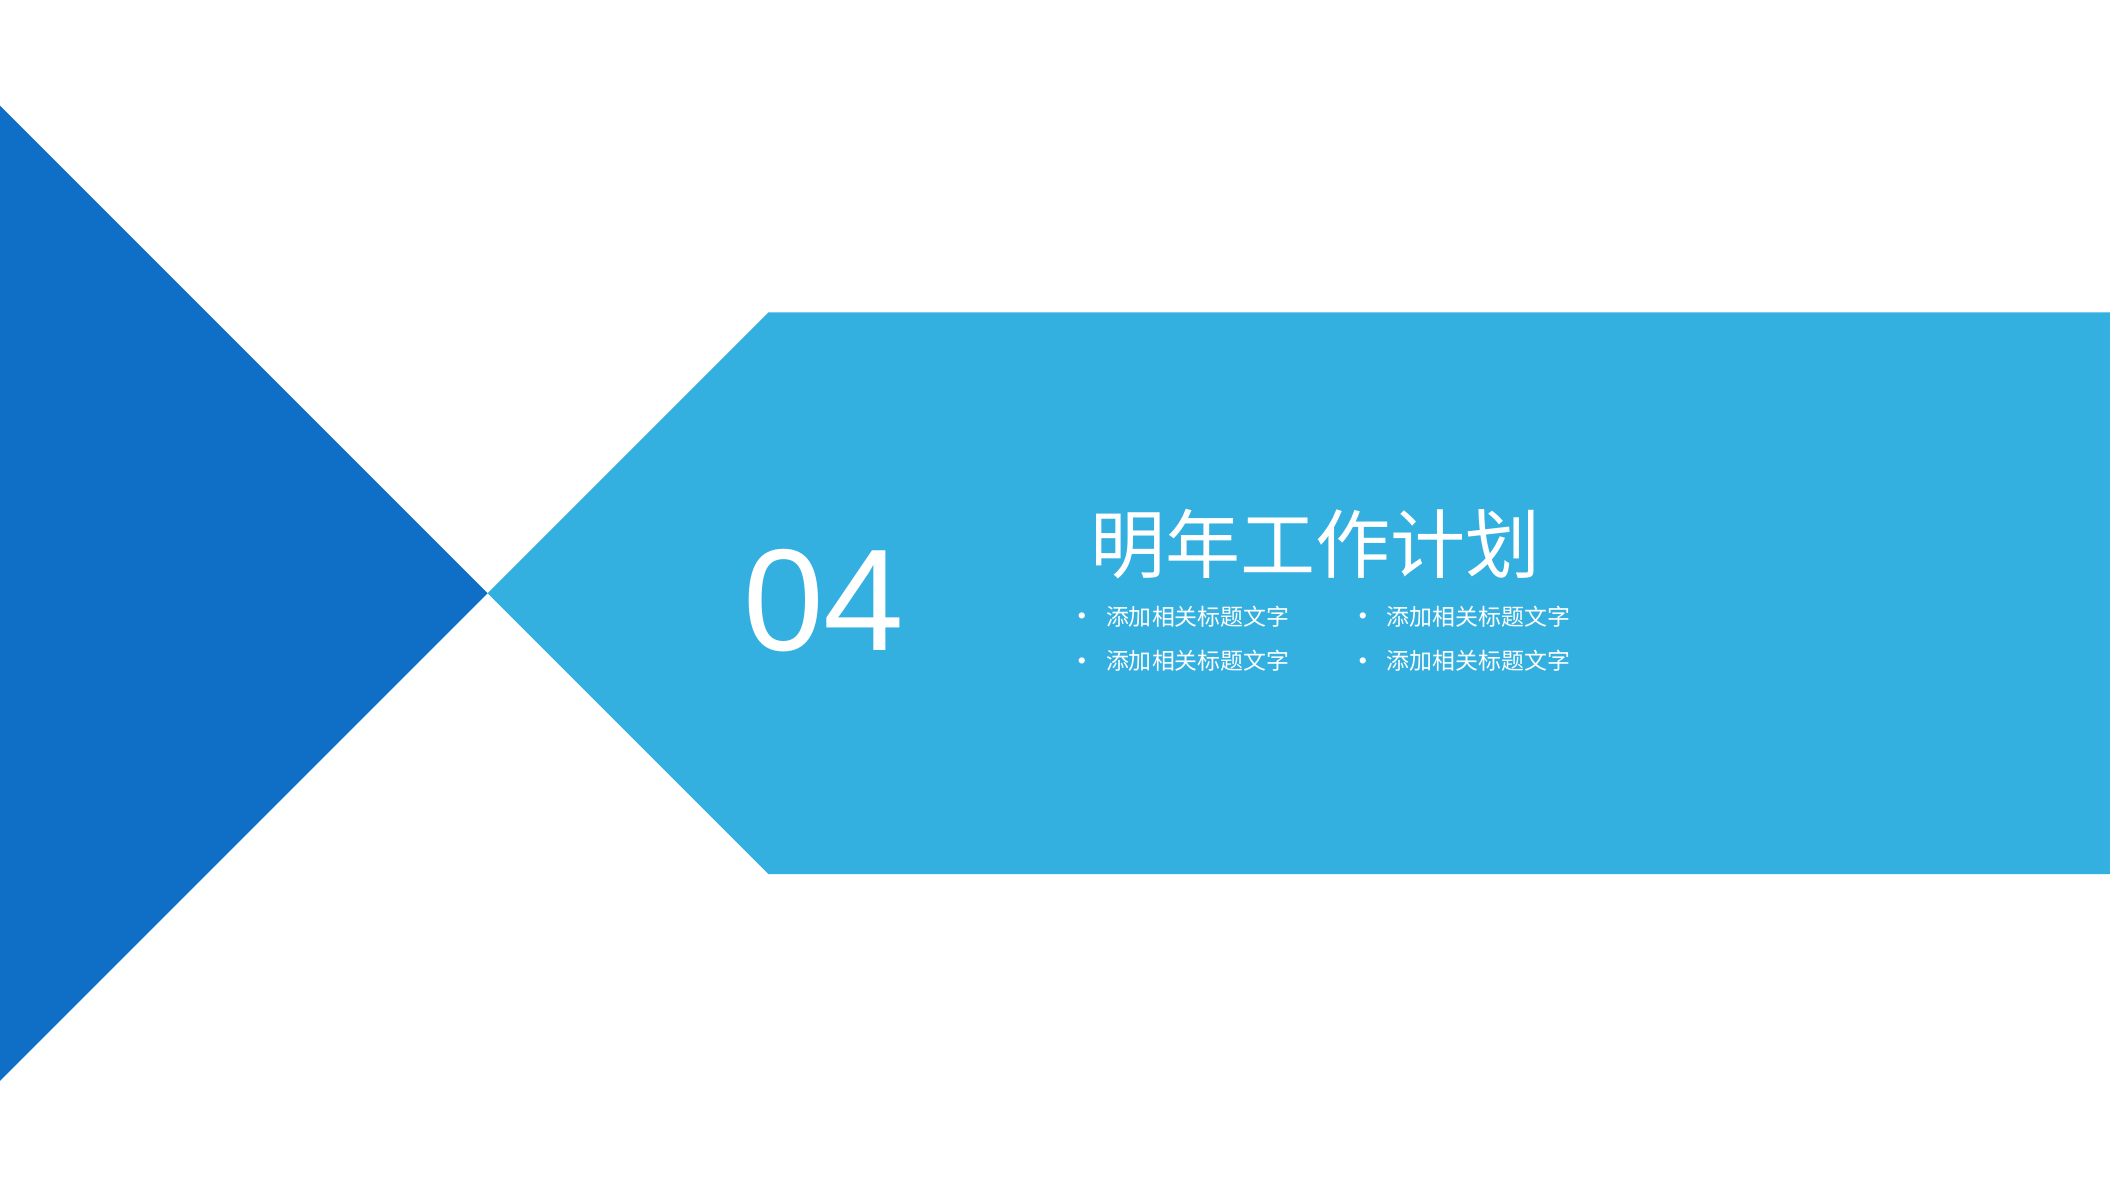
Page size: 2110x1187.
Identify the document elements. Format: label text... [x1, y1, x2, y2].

text_box [488, 311, 2110, 876]
text_box [0, 104, 490, 1083]
text_box 04 [707, 497, 941, 687]
text_box 添加相关标题文字 [1063, 639, 1306, 682]
text_box 明年工作计划 [1054, 497, 1577, 588]
text_box 添加相关标题文字 [1344, 639, 1586, 682]
text_box 添加相关标题文字 [1063, 594, 1306, 638]
text_box 添加相关标题文字 [1344, 594, 1586, 638]
